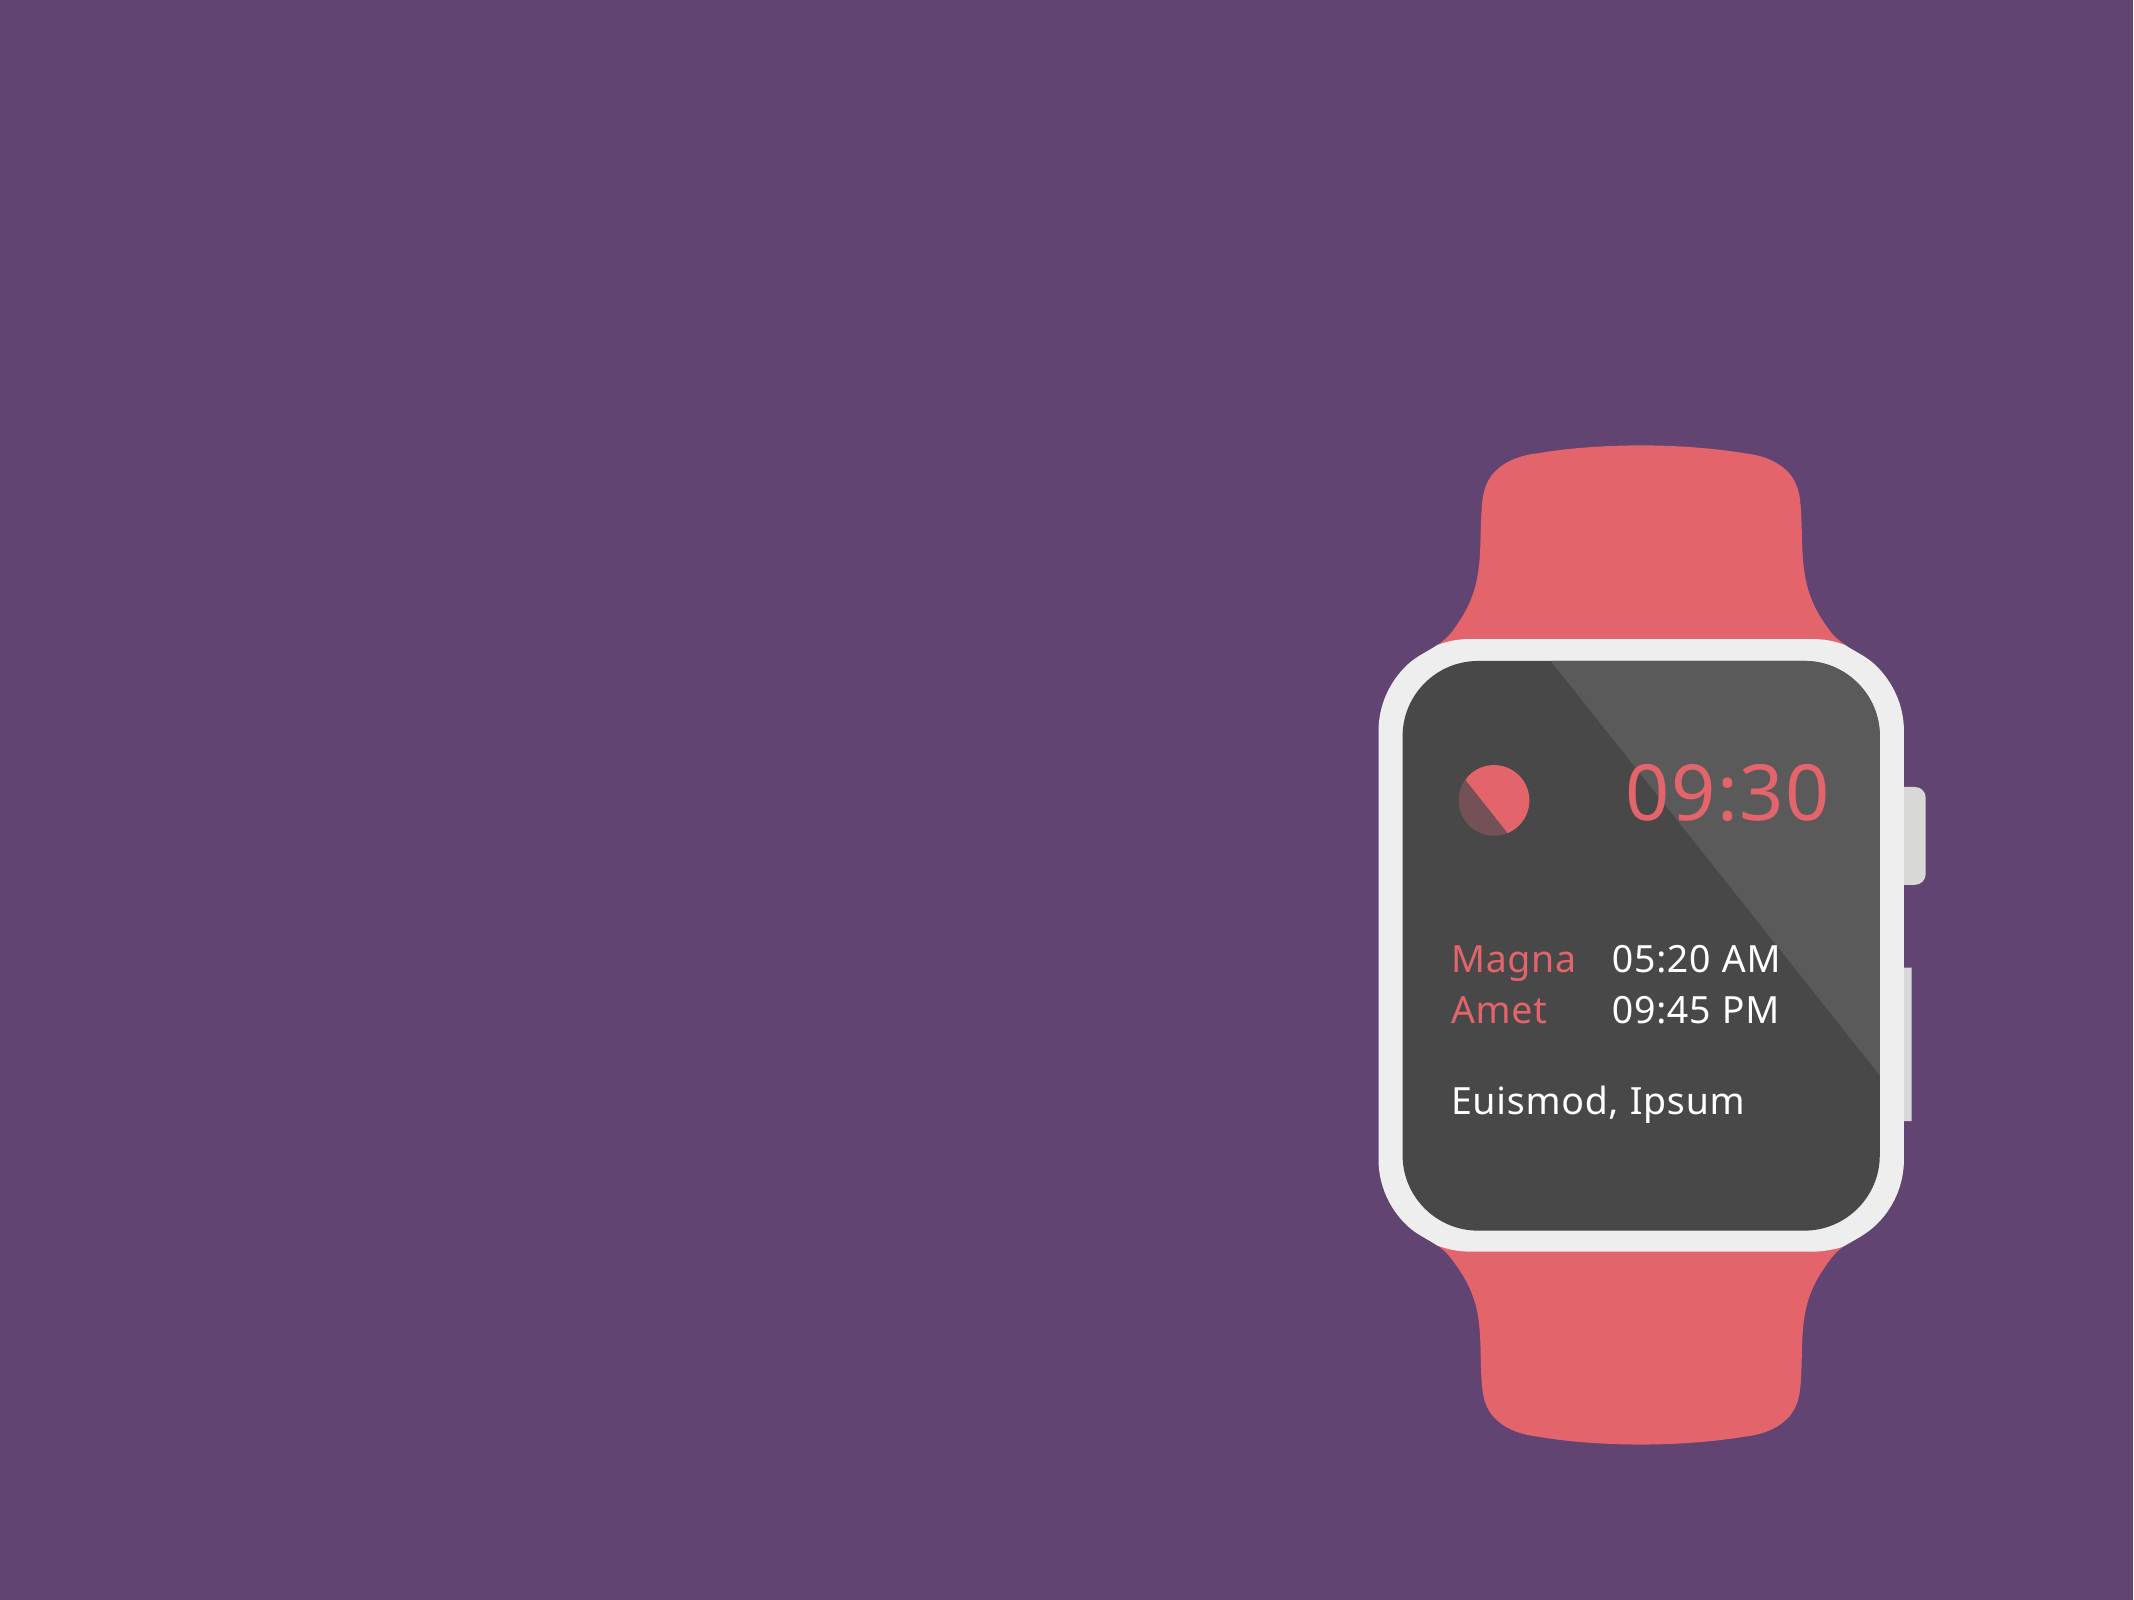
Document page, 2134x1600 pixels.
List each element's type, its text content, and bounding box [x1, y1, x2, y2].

text_box 05:20 AM 09:45 PM [1611, 932, 1832, 1038]
text_box Euismod, Ipsum [1451, 1074, 1832, 1126]
text_box 09:30 [1611, 737, 1832, 845]
text_box Magna Amet [1451, 932, 1608, 1036]
